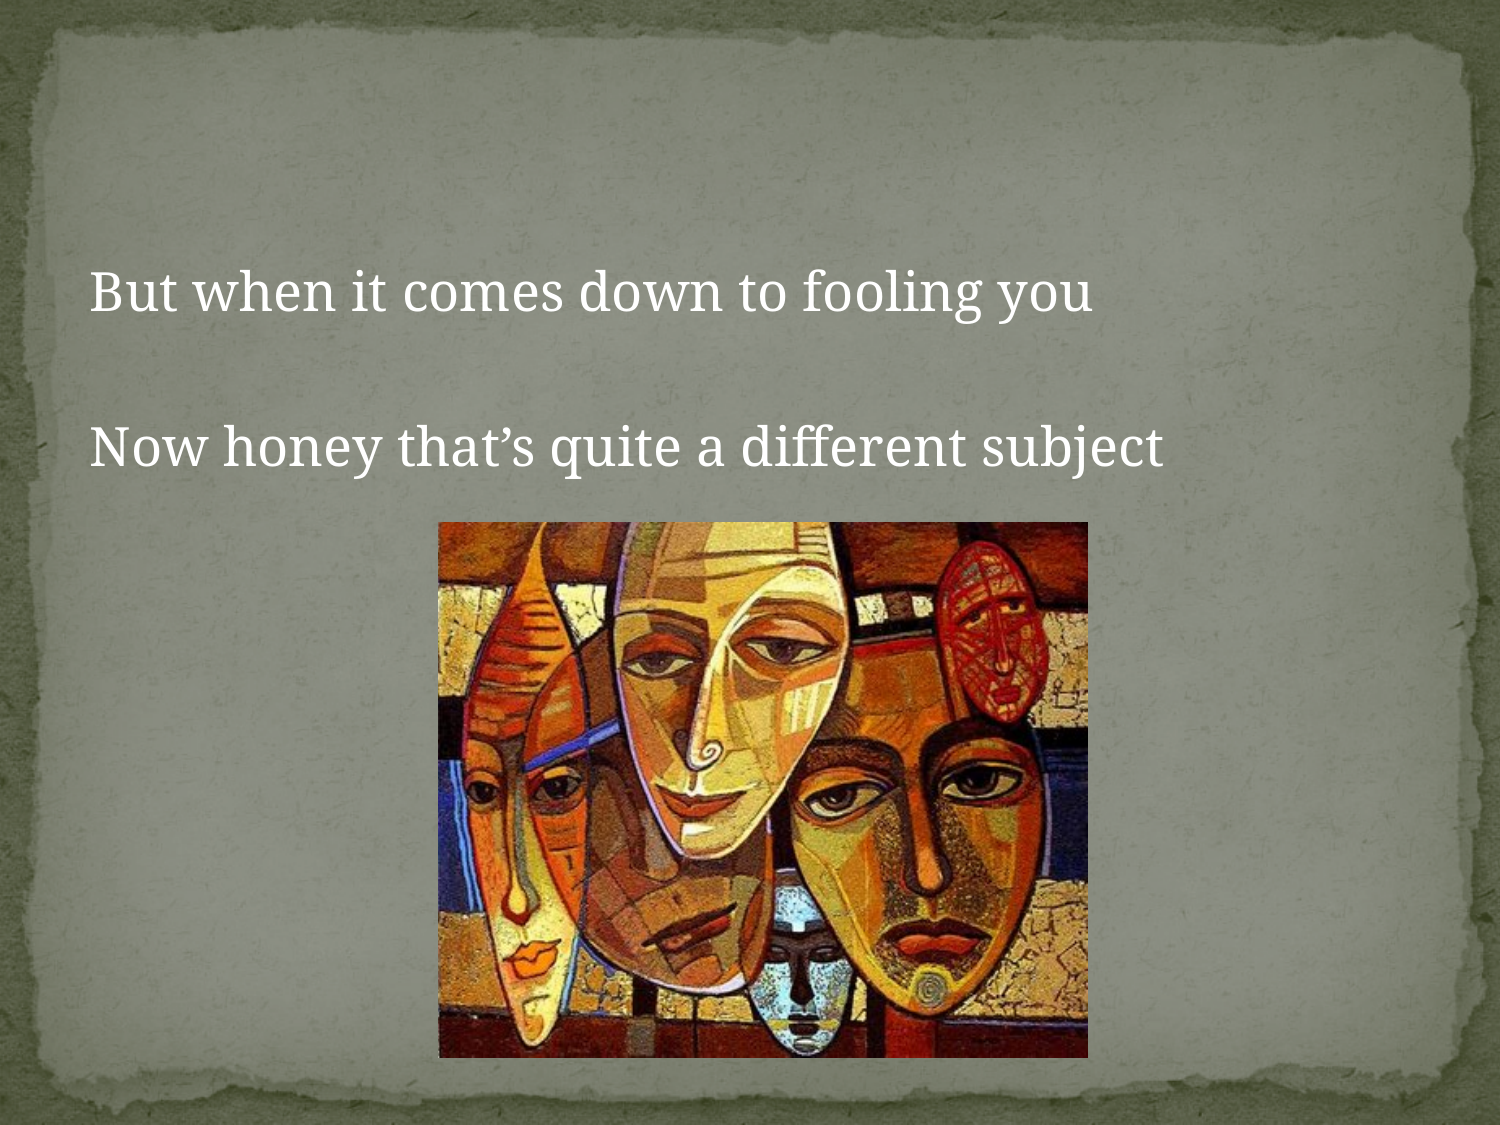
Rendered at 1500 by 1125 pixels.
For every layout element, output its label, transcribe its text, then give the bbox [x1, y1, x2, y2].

picture [438, 522, 1088, 1058]
list But when it comes down to fooling you Now honey that’s quite a different subject [75, 249, 1425, 1000]
